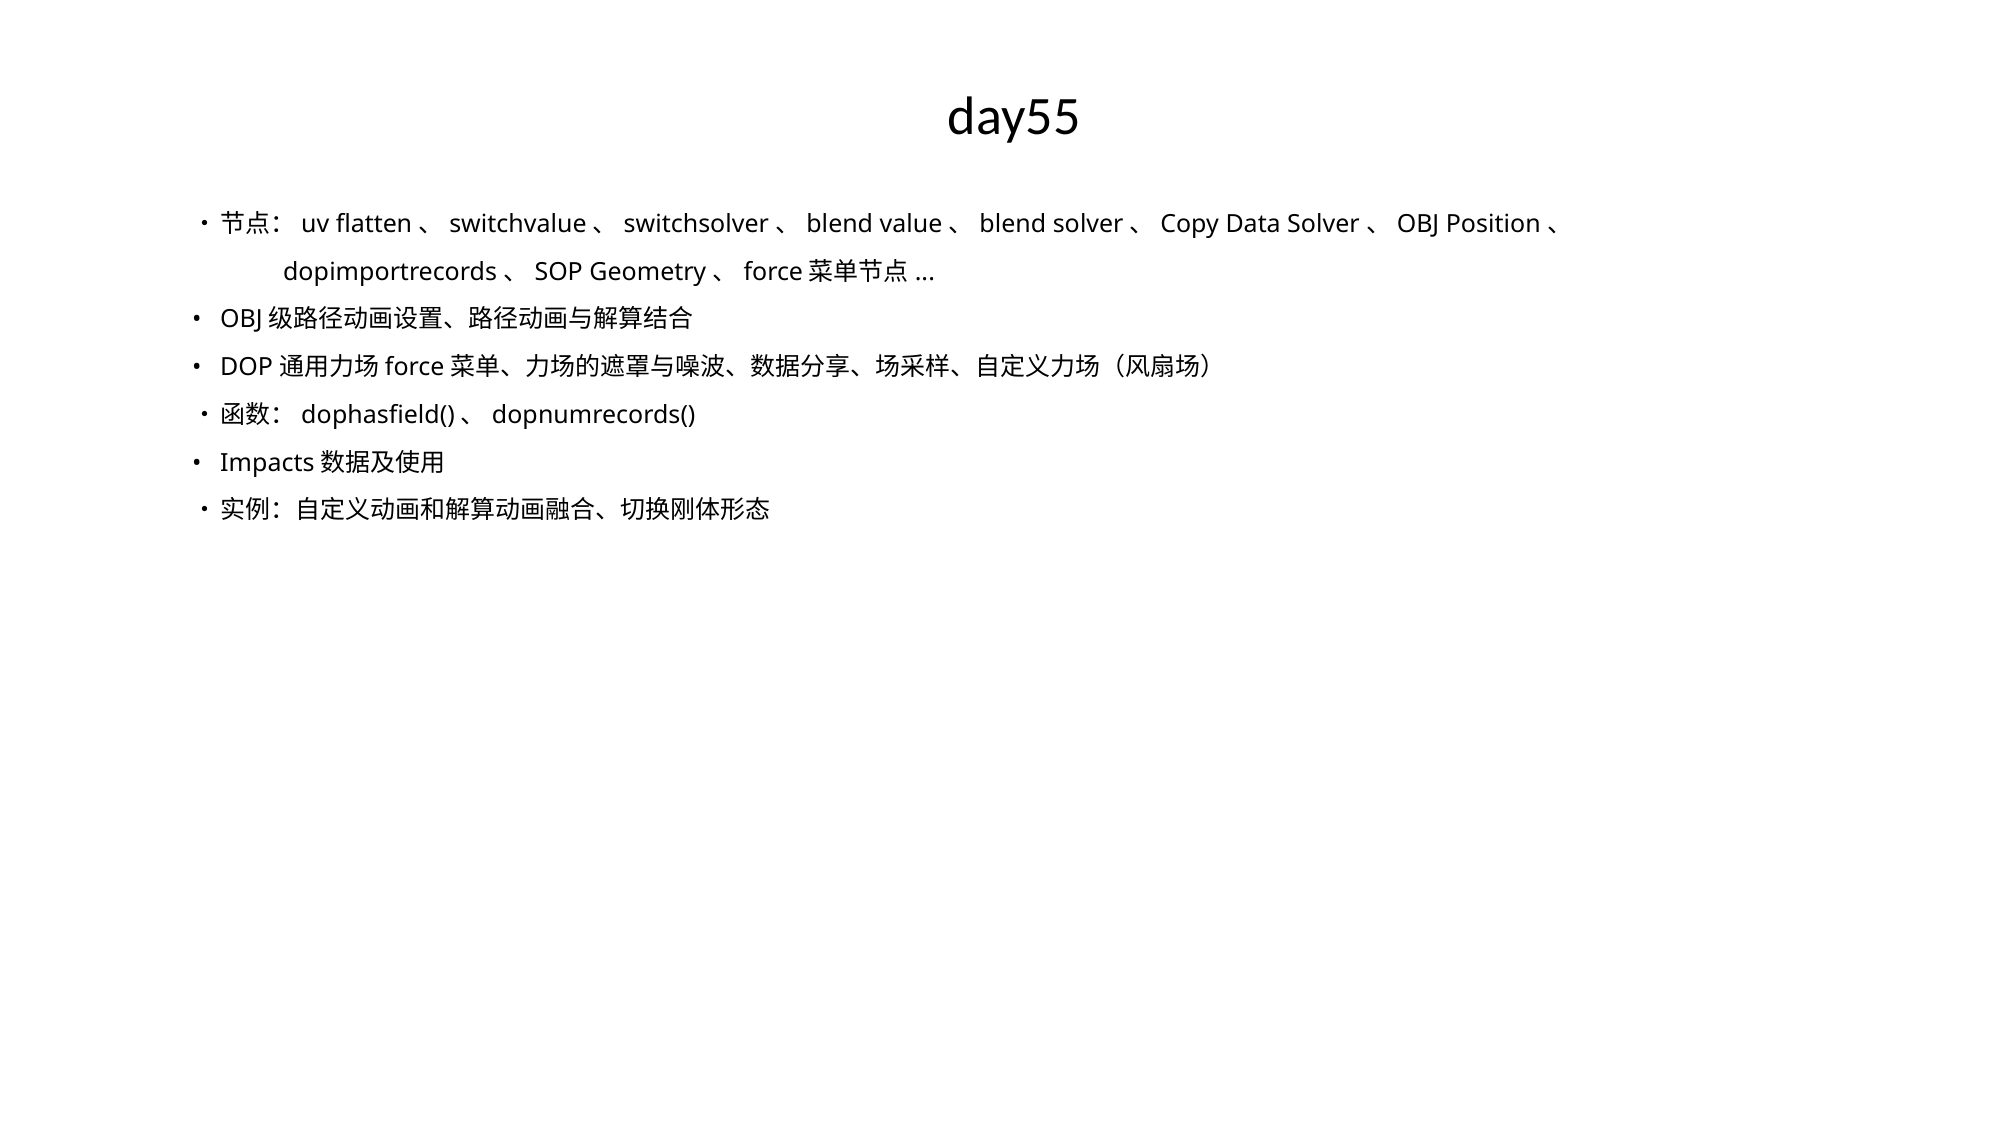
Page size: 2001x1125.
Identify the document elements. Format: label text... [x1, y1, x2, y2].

subtitle • 节点：uv flatten、switchvalue、switchsolver、blend value、blend solver、Copy Data Solver、OBJ Position、 dopimportrecords、SOP Geometry、force菜单节点... • OBJ级路径动画设置、路径动画与解算结合 • DOP通用力场force菜单、力场的遮罩与噪波、数据分享、场采样、自定义力场（风扇场） • 函数：dophasfield()、dopnumrecords() • Impacts数据及使用 • 实例：自定义动画和解算动画融合、切换刚体形态 [176, 203, 1815, 903]
title day55 [543, 41, 1486, 154]
